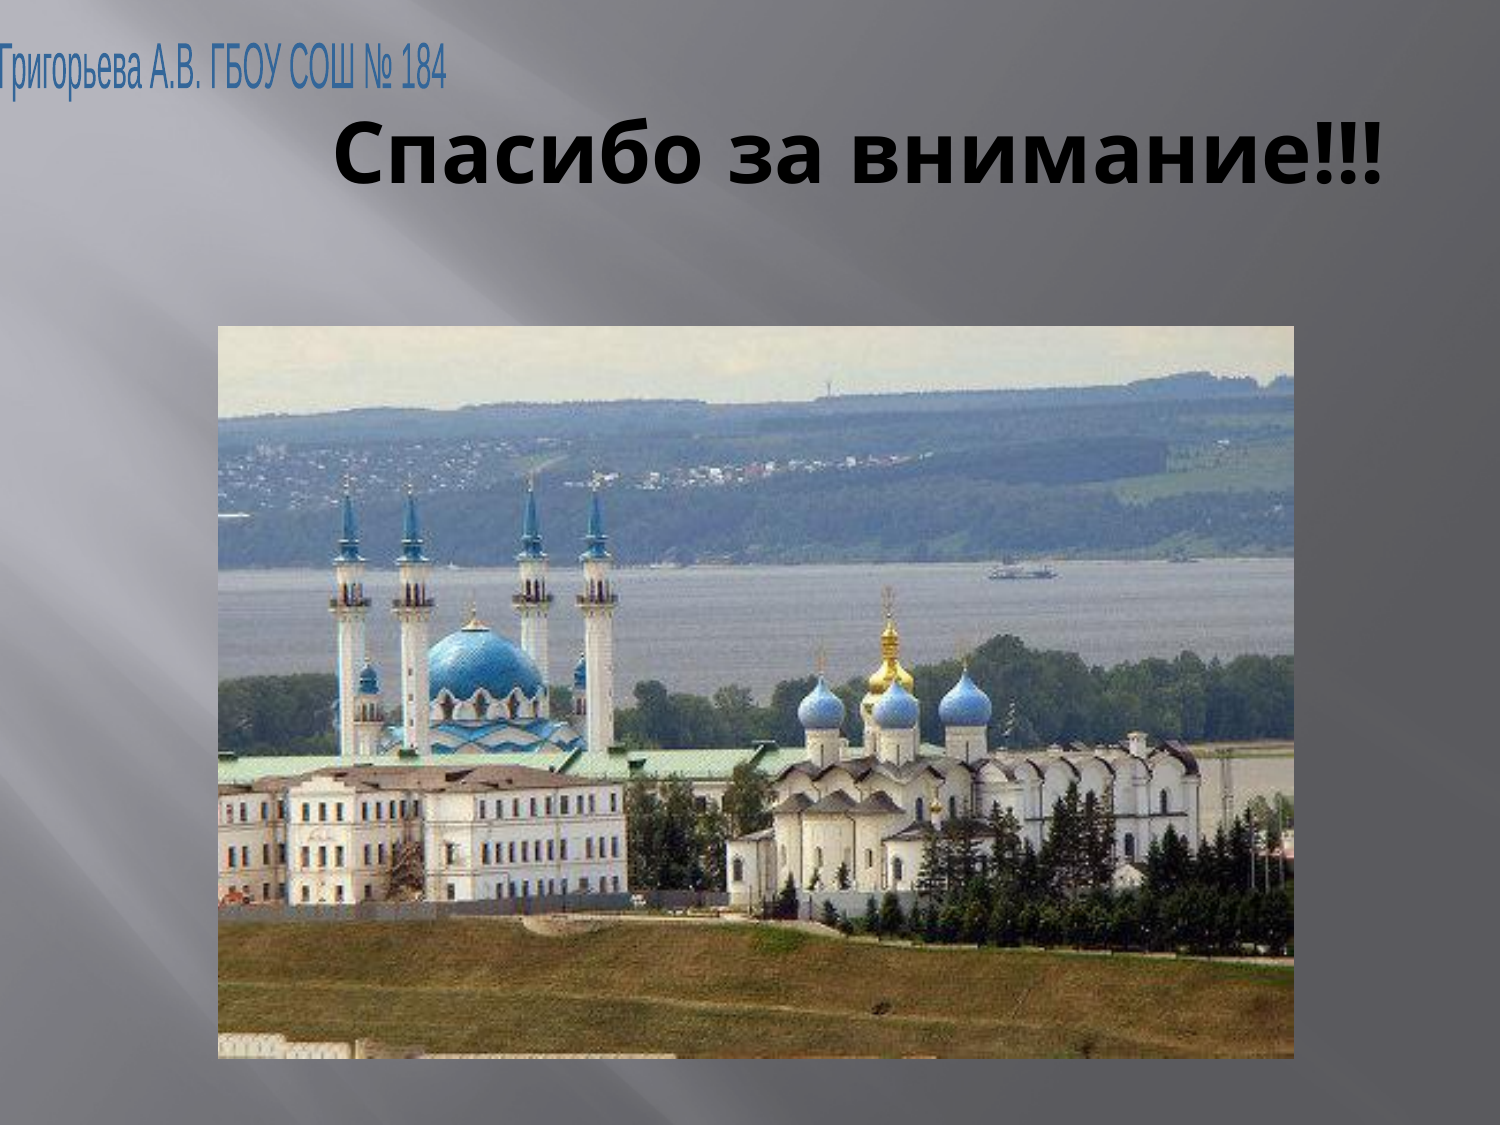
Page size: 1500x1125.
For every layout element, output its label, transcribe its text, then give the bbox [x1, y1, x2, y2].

title Спасибо за внимание!!! [184, 55, 1500, 244]
picture [218, 325, 1295, 1059]
